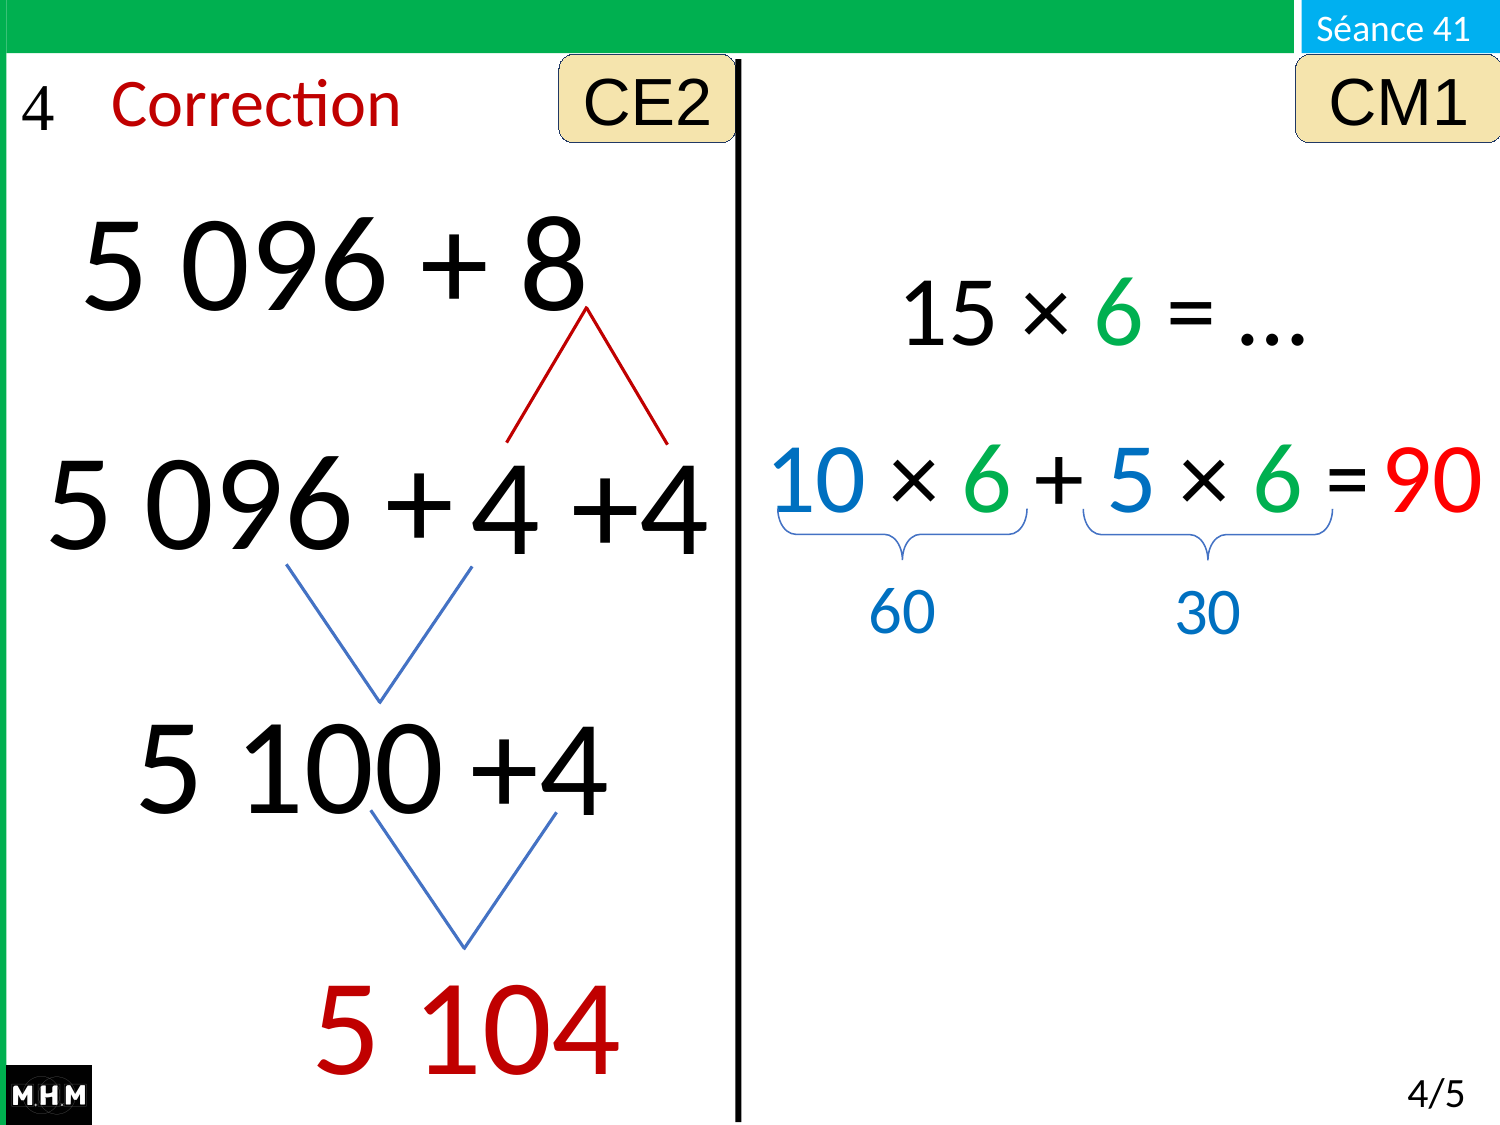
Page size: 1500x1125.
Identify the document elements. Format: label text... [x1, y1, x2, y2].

text_box CE2 [558, 54, 736, 143]
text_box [777, 508, 1028, 655]
text_box 15 × 6 = … [817, 238, 1389, 374]
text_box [1083, 508, 1333, 656]
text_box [286, 563, 473, 704]
text_box 90 [1365, 405, 1500, 541]
list 4/5 [1373, 1064, 1500, 1125]
picture [6, 1065, 92, 1125]
title Correction [739, 60, 1391, 150]
text_box 10 × 6 + 5 × 6 = … [746, 405, 1365, 541]
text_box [370, 809, 557, 950]
text_box 5 100 [119, 668, 456, 849]
text_box CM1 [1295, 54, 1500, 143]
text_box +4 [456, 670, 729, 850]
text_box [506, 306, 668, 445]
text_box 5 096 + [29, 404, 515, 585]
text_box 4 +4 [477, 409, 725, 590]
title Correction [96, 60, 738, 150]
text_box 5 096 + 8 [29, 165, 672, 346]
text_box 5 104 [297, 929, 686, 1109]
